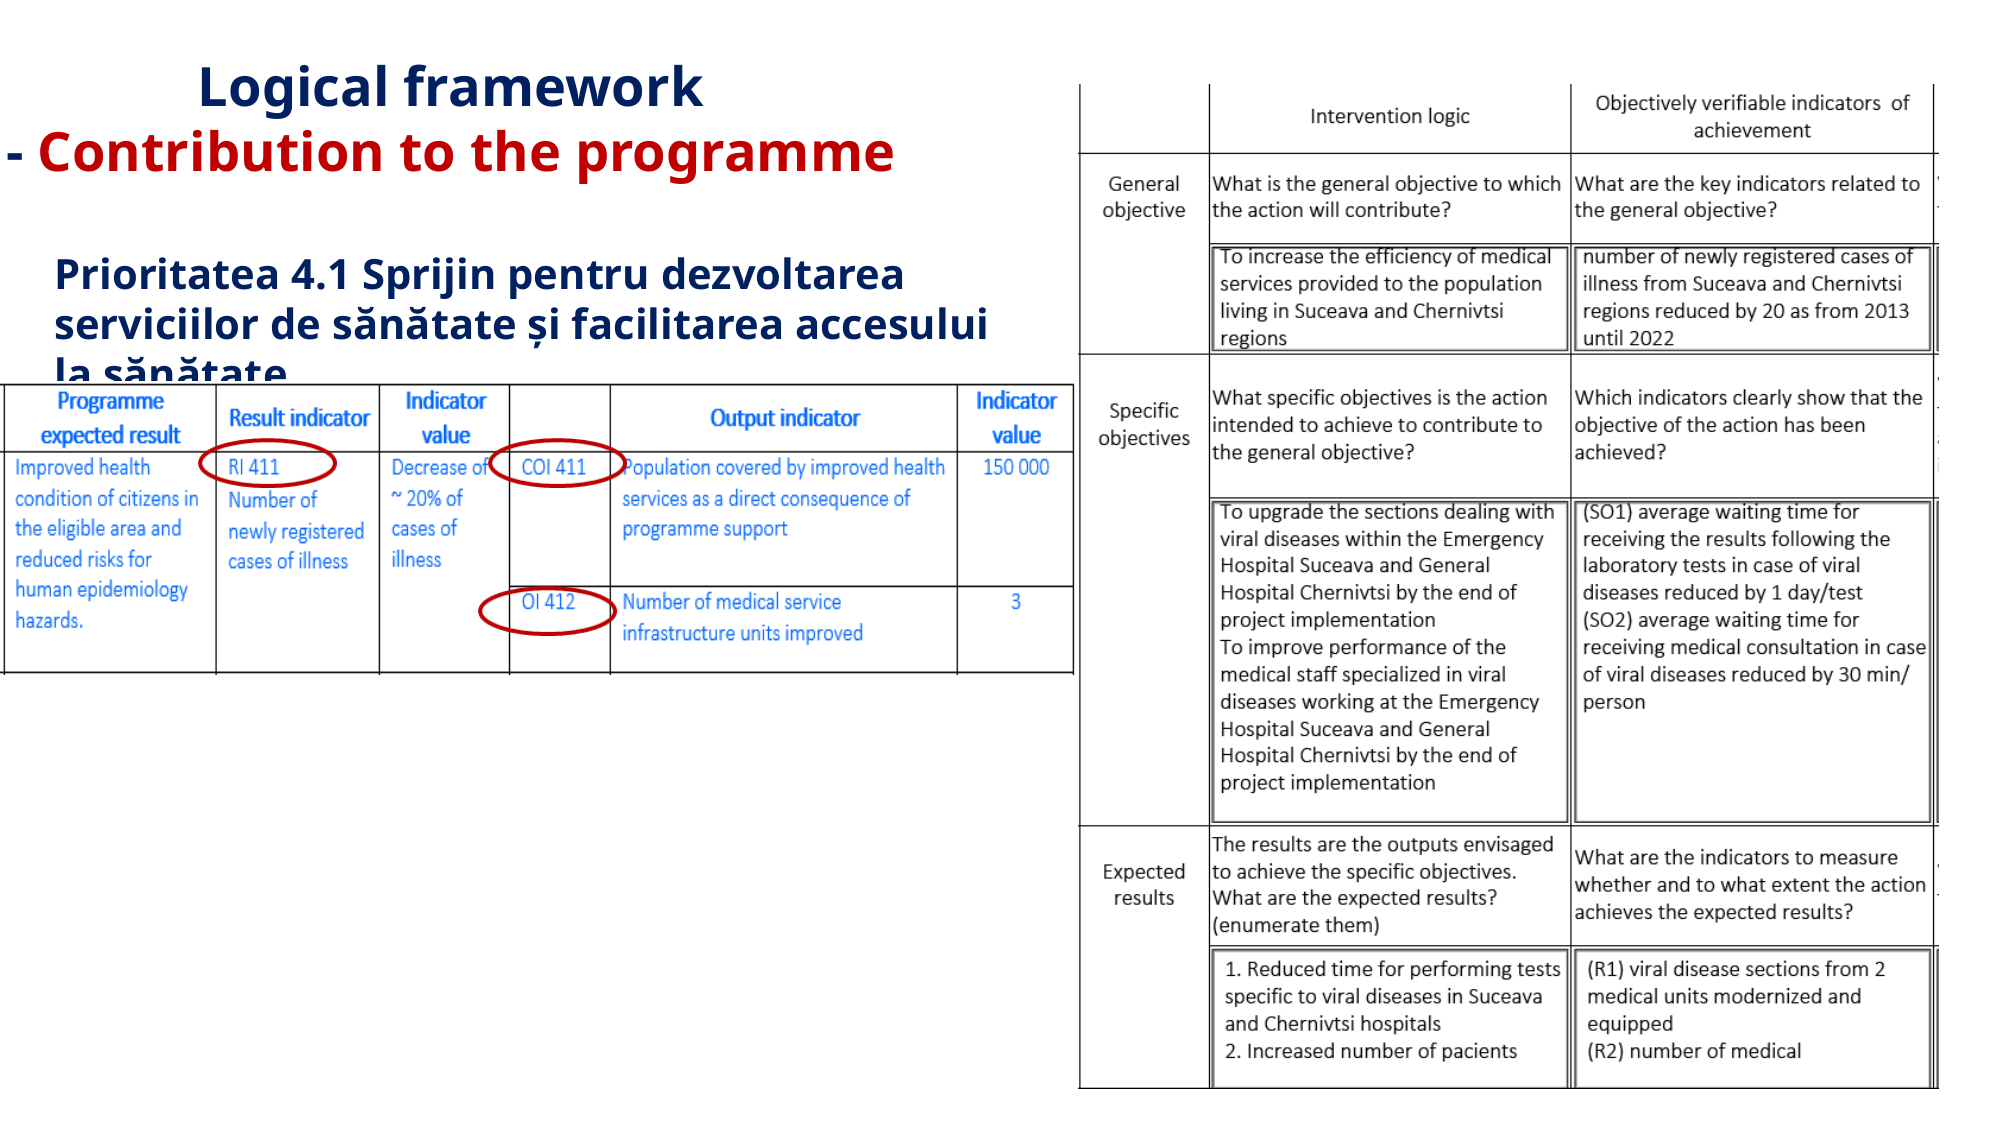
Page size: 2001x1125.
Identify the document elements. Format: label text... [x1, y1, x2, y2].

text_box Prioritatea 4.1 Sprijin pentru dezvoltarea serviciilor de sănătate și facilitarea accesului la sănătate [39, 240, 1040, 381]
text_box Logical framework - Contribution to the programme [0, 44, 911, 190]
picture [0, 381, 1078, 676]
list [1077, 84, 1939, 1089]
